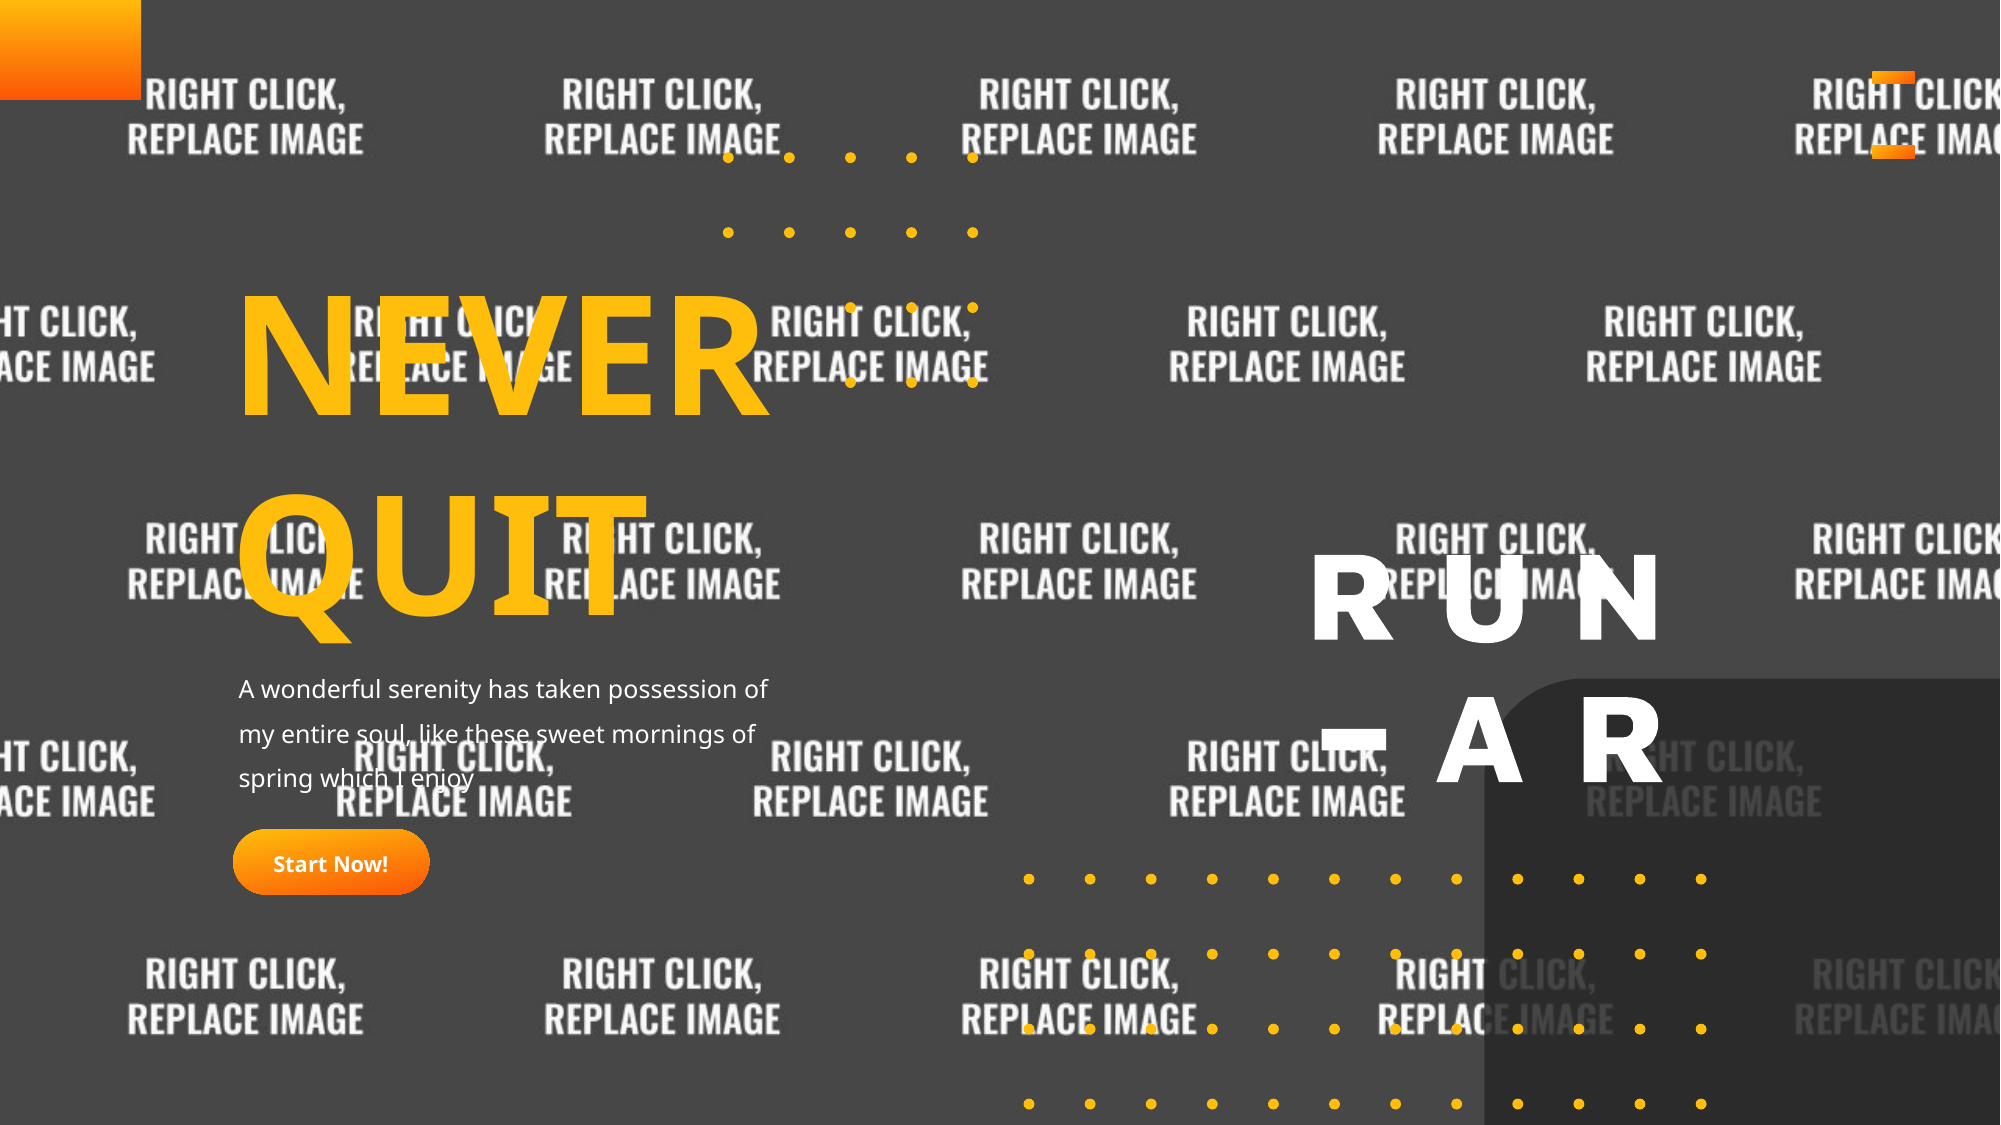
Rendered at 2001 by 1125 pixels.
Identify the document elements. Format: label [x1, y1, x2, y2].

text_box [1314, 554, 1663, 783]
text_box [1023, 873, 1707, 1110]
text_box [722, 152, 979, 388]
picture [0, 0, 2000, 1125]
